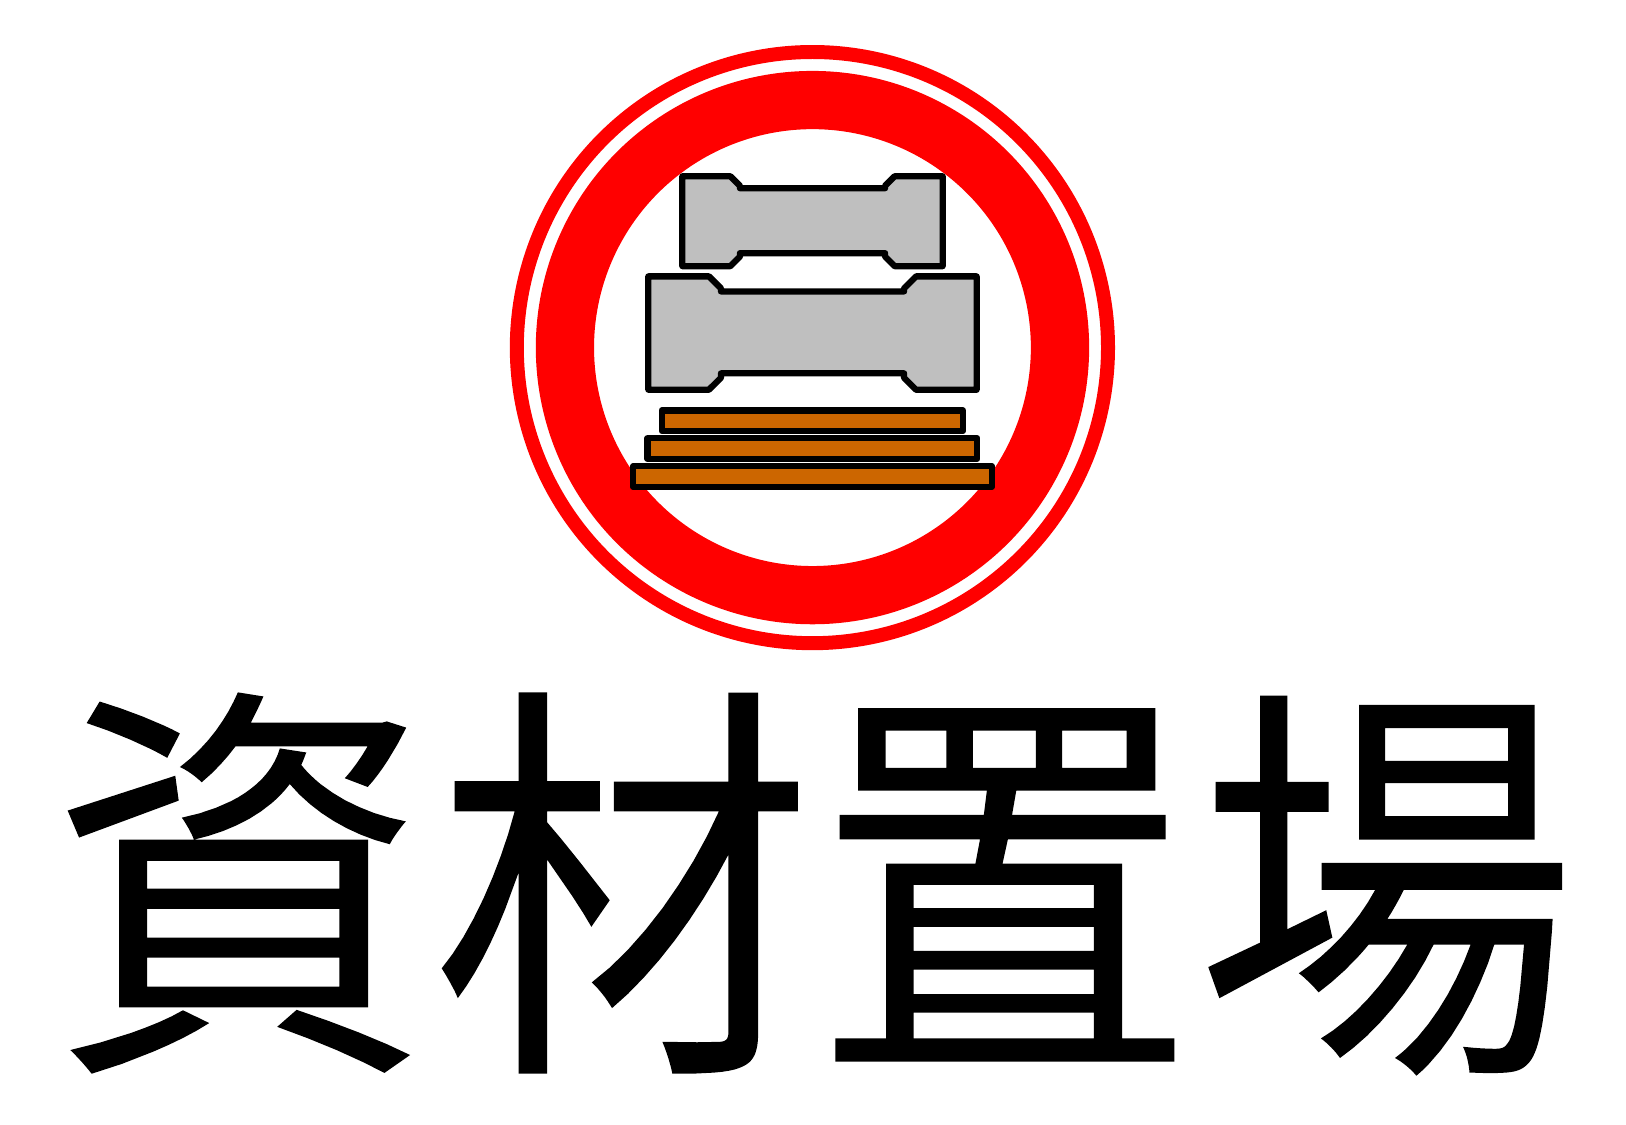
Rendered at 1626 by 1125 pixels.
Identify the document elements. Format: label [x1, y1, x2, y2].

text_box [509, 44, 1116, 651]
